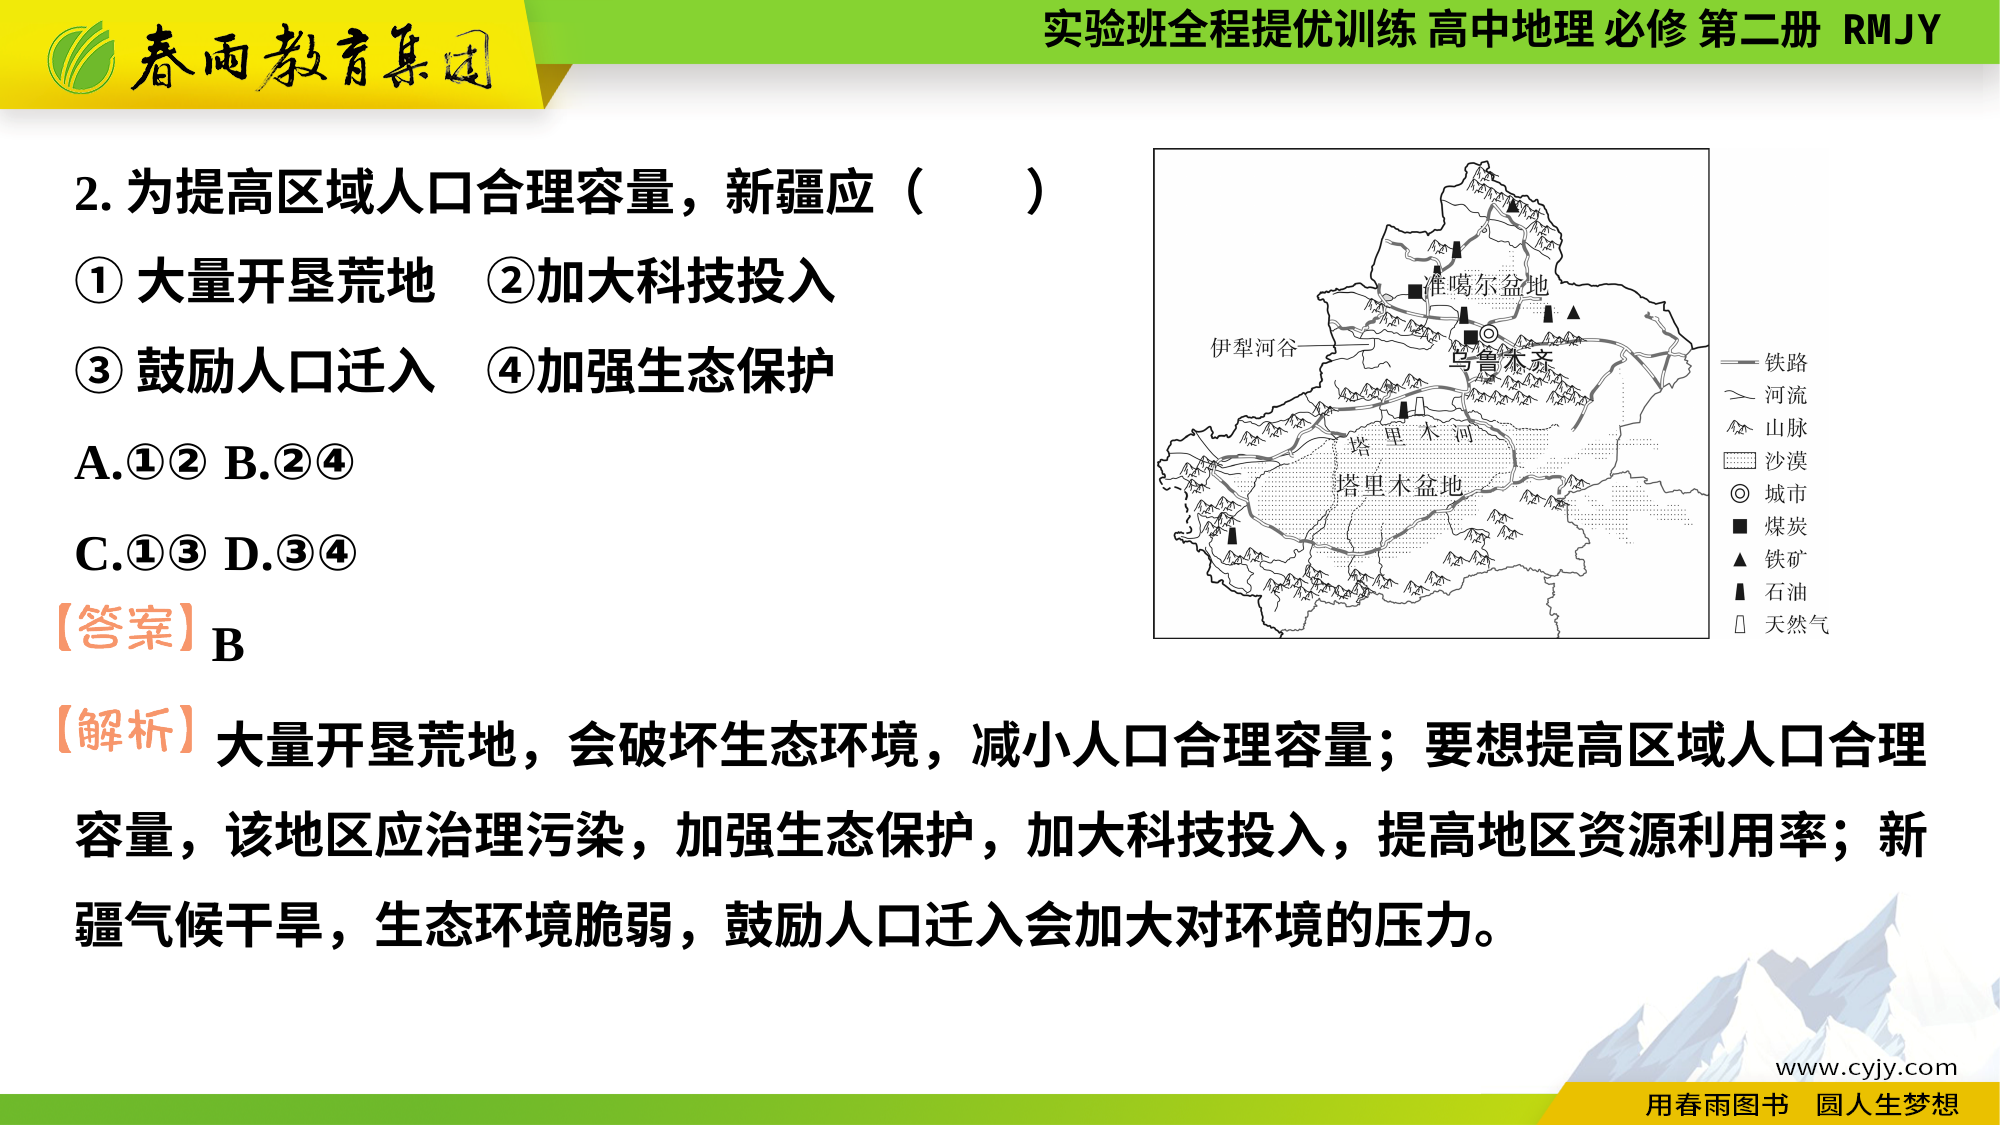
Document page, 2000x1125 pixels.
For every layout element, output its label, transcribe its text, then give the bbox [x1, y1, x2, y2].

text_box B [59, 573, 1944, 676]
text_box 大量开垦荒地，会破坏生态环境，减小人口合理容量；要想提高区域人口合理容量，该地区应治理污染，加强生态保护，加大科技投入，提高地区资源利用率；新疆气候干旱，生态环境脆弱，鼓励人口迁入会加大对环境的压力。 [59, 676, 1944, 962]
list 2.为提高区域人口合理容量，新疆应（ ） ①大量开垦荒地 ②加大科技投入 ③鼓励人口迁入 ④加强生态保护 A.①② B.②④ C.①③ D.③④ [59, 122, 1944, 573]
picture [0, 0, 2000, 1125]
